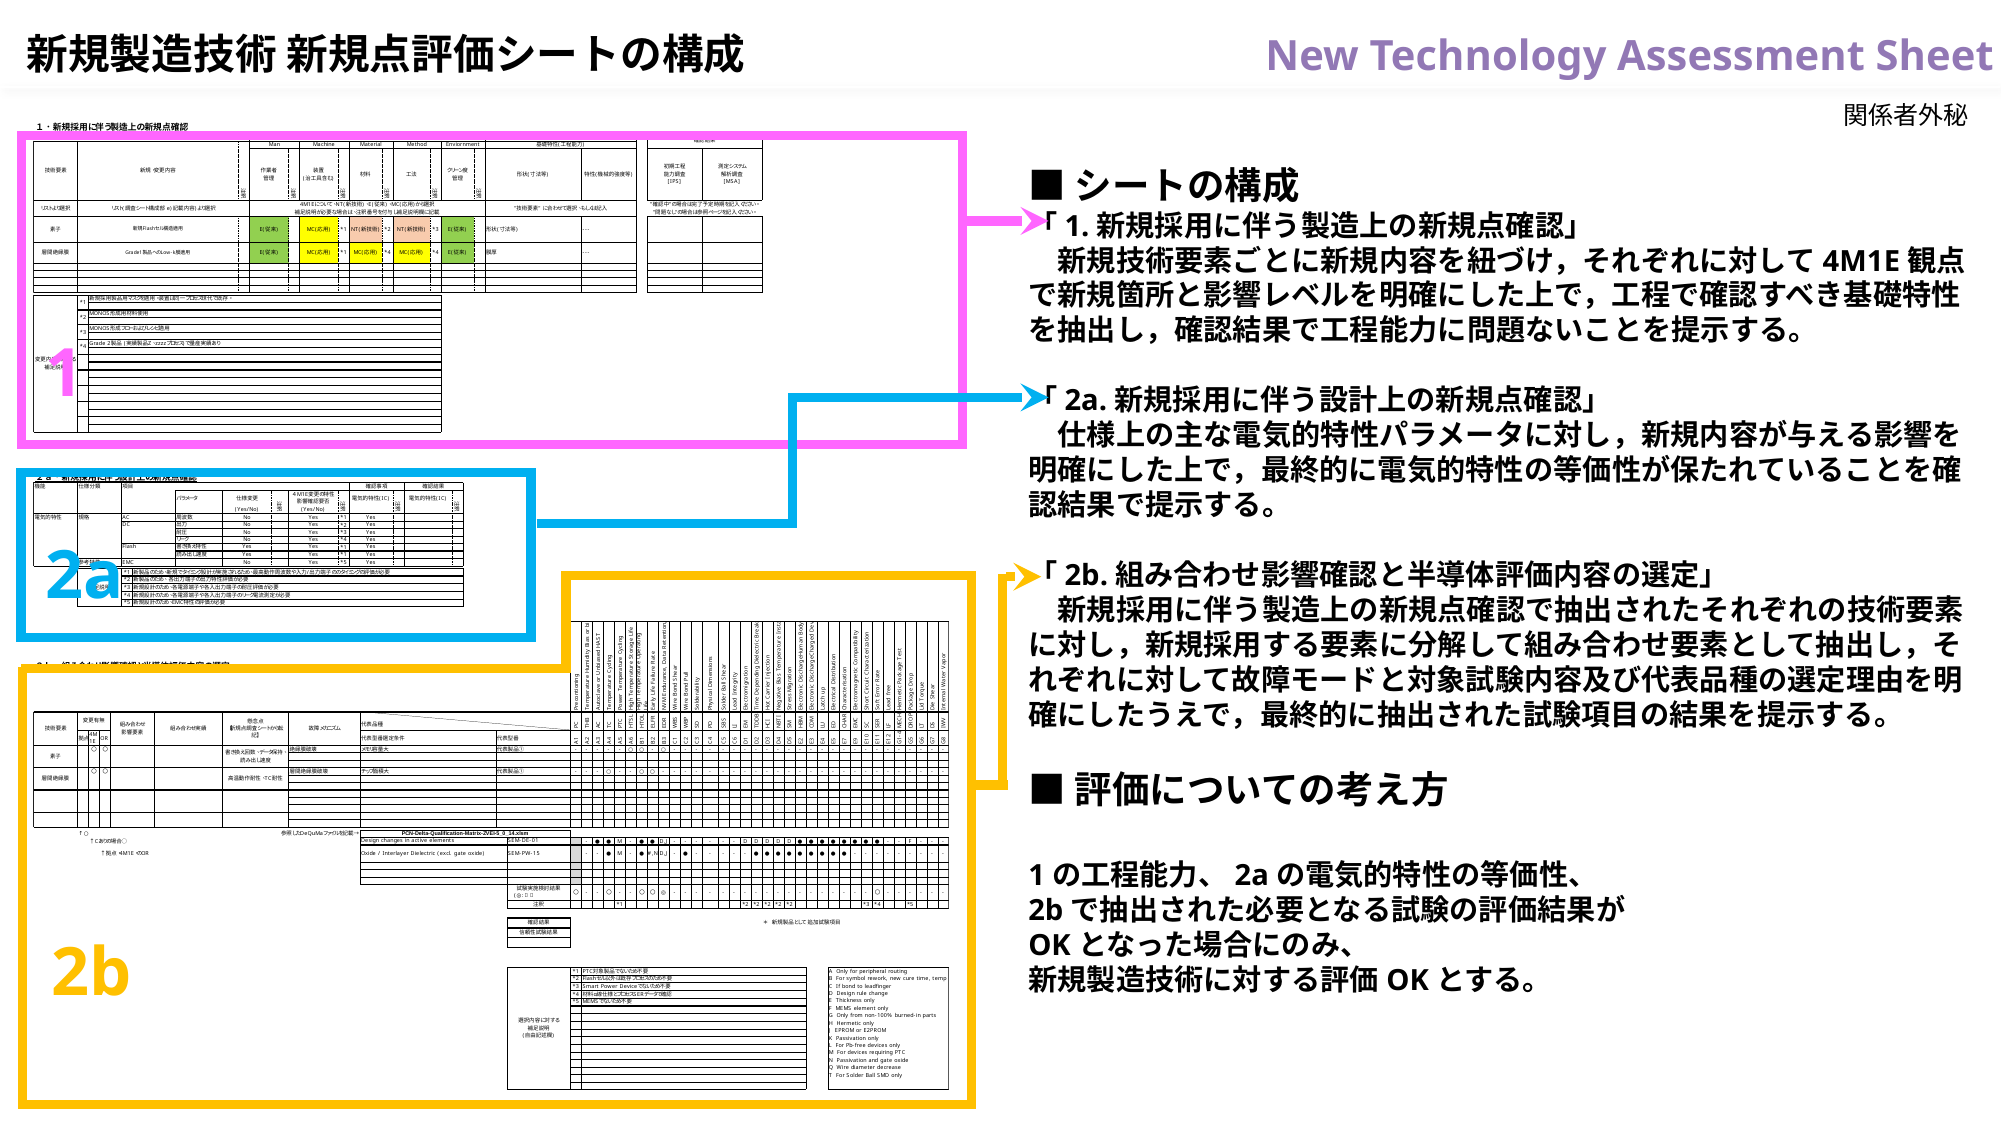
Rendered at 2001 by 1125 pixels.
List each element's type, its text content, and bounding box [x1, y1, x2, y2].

text_box [20, 471, 33, 638]
text_box 新規製造技術 新規点評価シートの構成 [11, 20, 783, 86]
text_box [21, 574, 973, 1106]
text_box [972, 574, 1042, 789]
picture [33, 478, 525, 632]
text_box [949, 135, 963, 393]
picture [33, 524, 949, 1090]
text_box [536, 397, 1049, 524]
text_box 関係者外秘 [1828, 92, 1984, 137]
text_box [20, 135, 33, 446]
picture [33, 120, 949, 467]
text_box ■シートの構成 「1.新規採用に伴う製造上の新規点確認」 新規技術要素ごとに新規内容を紐づけ，それぞれに対して4M1E観点で新規箇所と影響レベルを明確にした上で，工程で確認すべき基礎特性を抽出し，確認結果で工程能力に問題ないことを提示する。 「2a.新規採用に伴う設計上の新規点確認」 仕様上の主な電気的特性パラメータに対し，新規内容が与える影響を明確にした上で，最終的に電気的特性の等価性が保たれていることを確認結果で提示する。 「2b.組み合わせ影響確認と半導体評価内容の選定」 新規採用に伴う製造上の新規点確認で抽出されたそれぞれの技術要素に対し，新規採用する要素に分解して組み合わせ要素として抽出し，それぞれに対して故障モードと対象試験内容及び代表品種の選定理由を明確にしたうえで，最終的に抽出された試験項目の結果を提示する。 ■評価についての考え方 1の工程能力、2aの電気的特性の等価性、 2bで抽出された必要となる試験の評価結果が OKとなった場合にのみ、 新規製造技術に対する評価OKとする。 [1013, 154, 1985, 1004]
